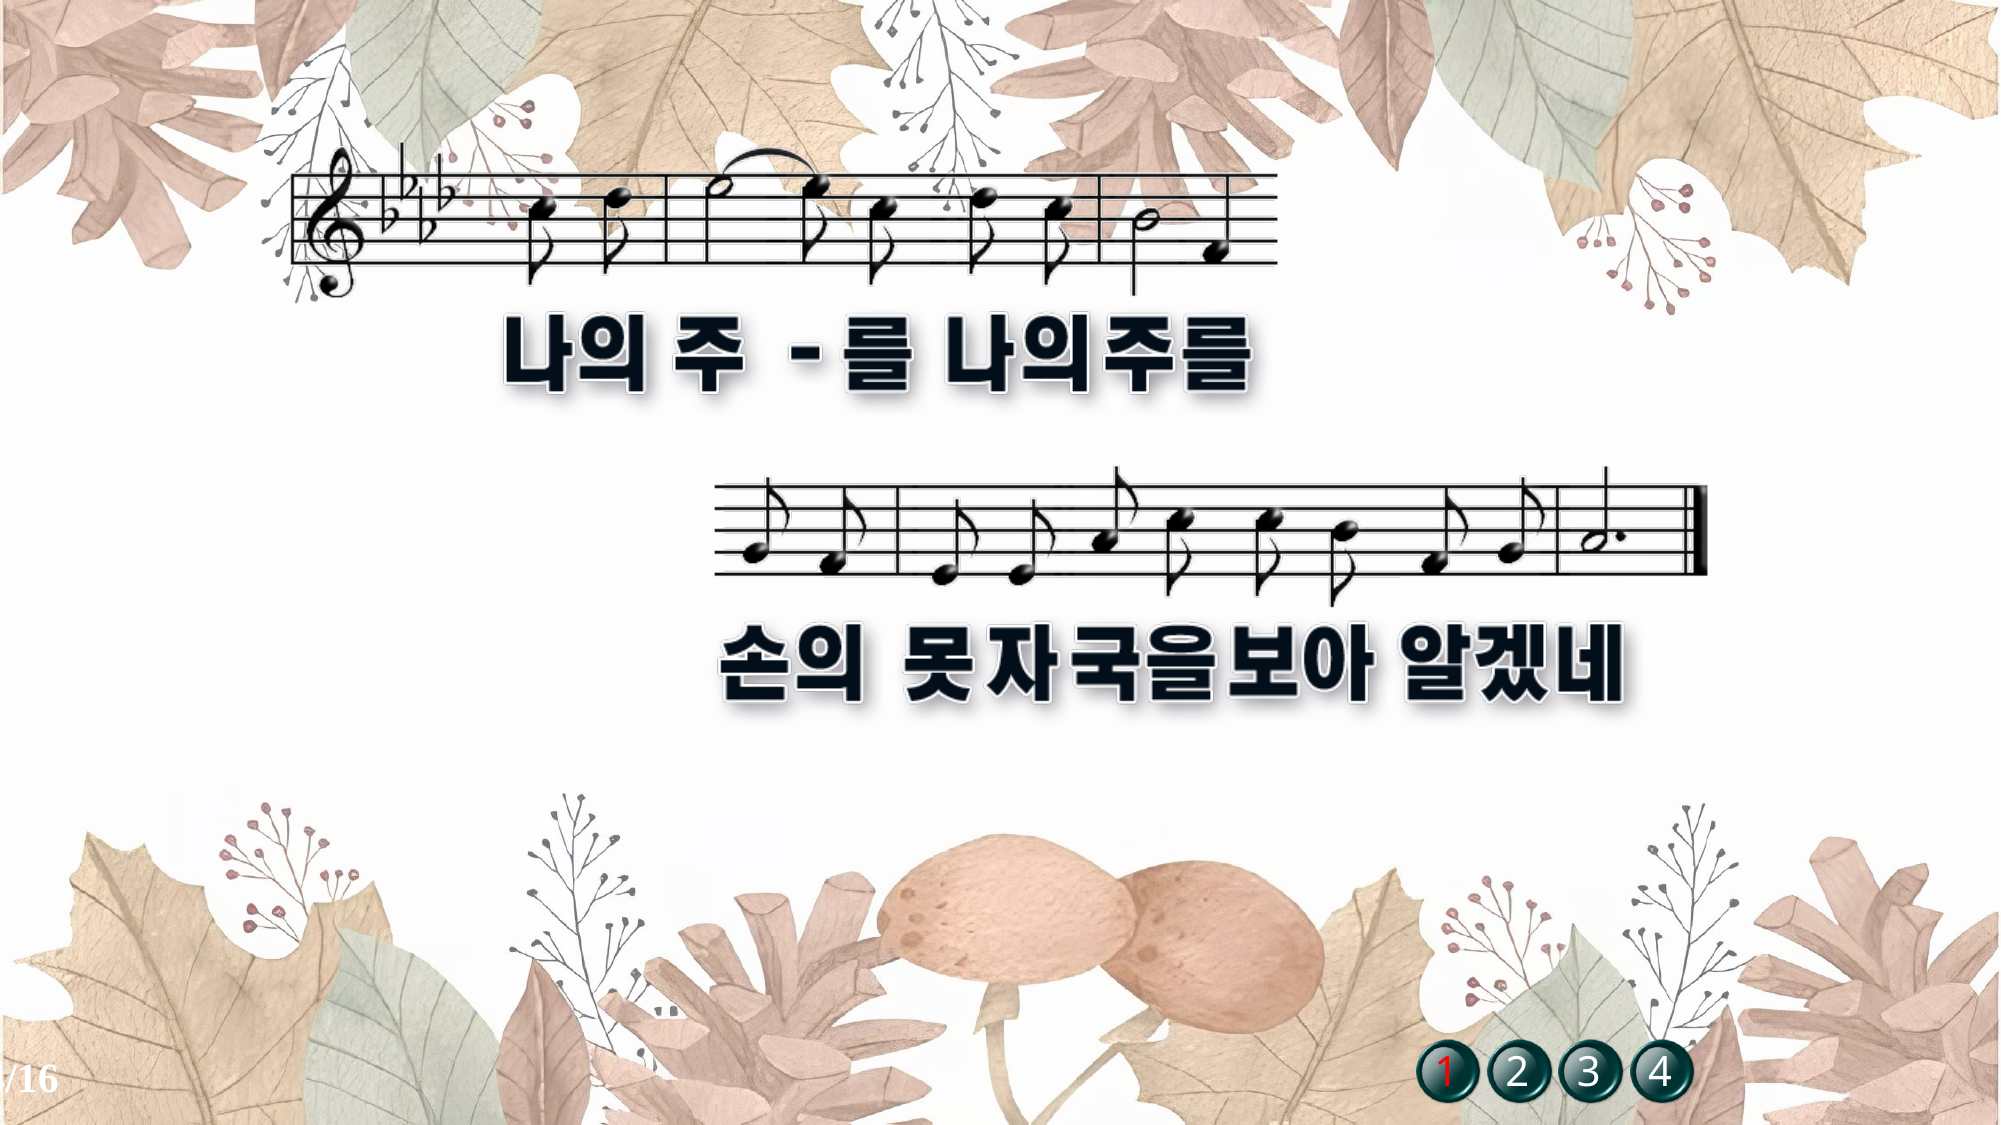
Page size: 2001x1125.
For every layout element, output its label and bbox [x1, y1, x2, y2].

text_box [1555, 1035, 1626, 1106]
text_box [1627, 1035, 1697, 1106]
text_box [1413, 1035, 1484, 1106]
picture [0, 0, 2001, 1125]
text_box [1484, 1035, 1555, 1106]
